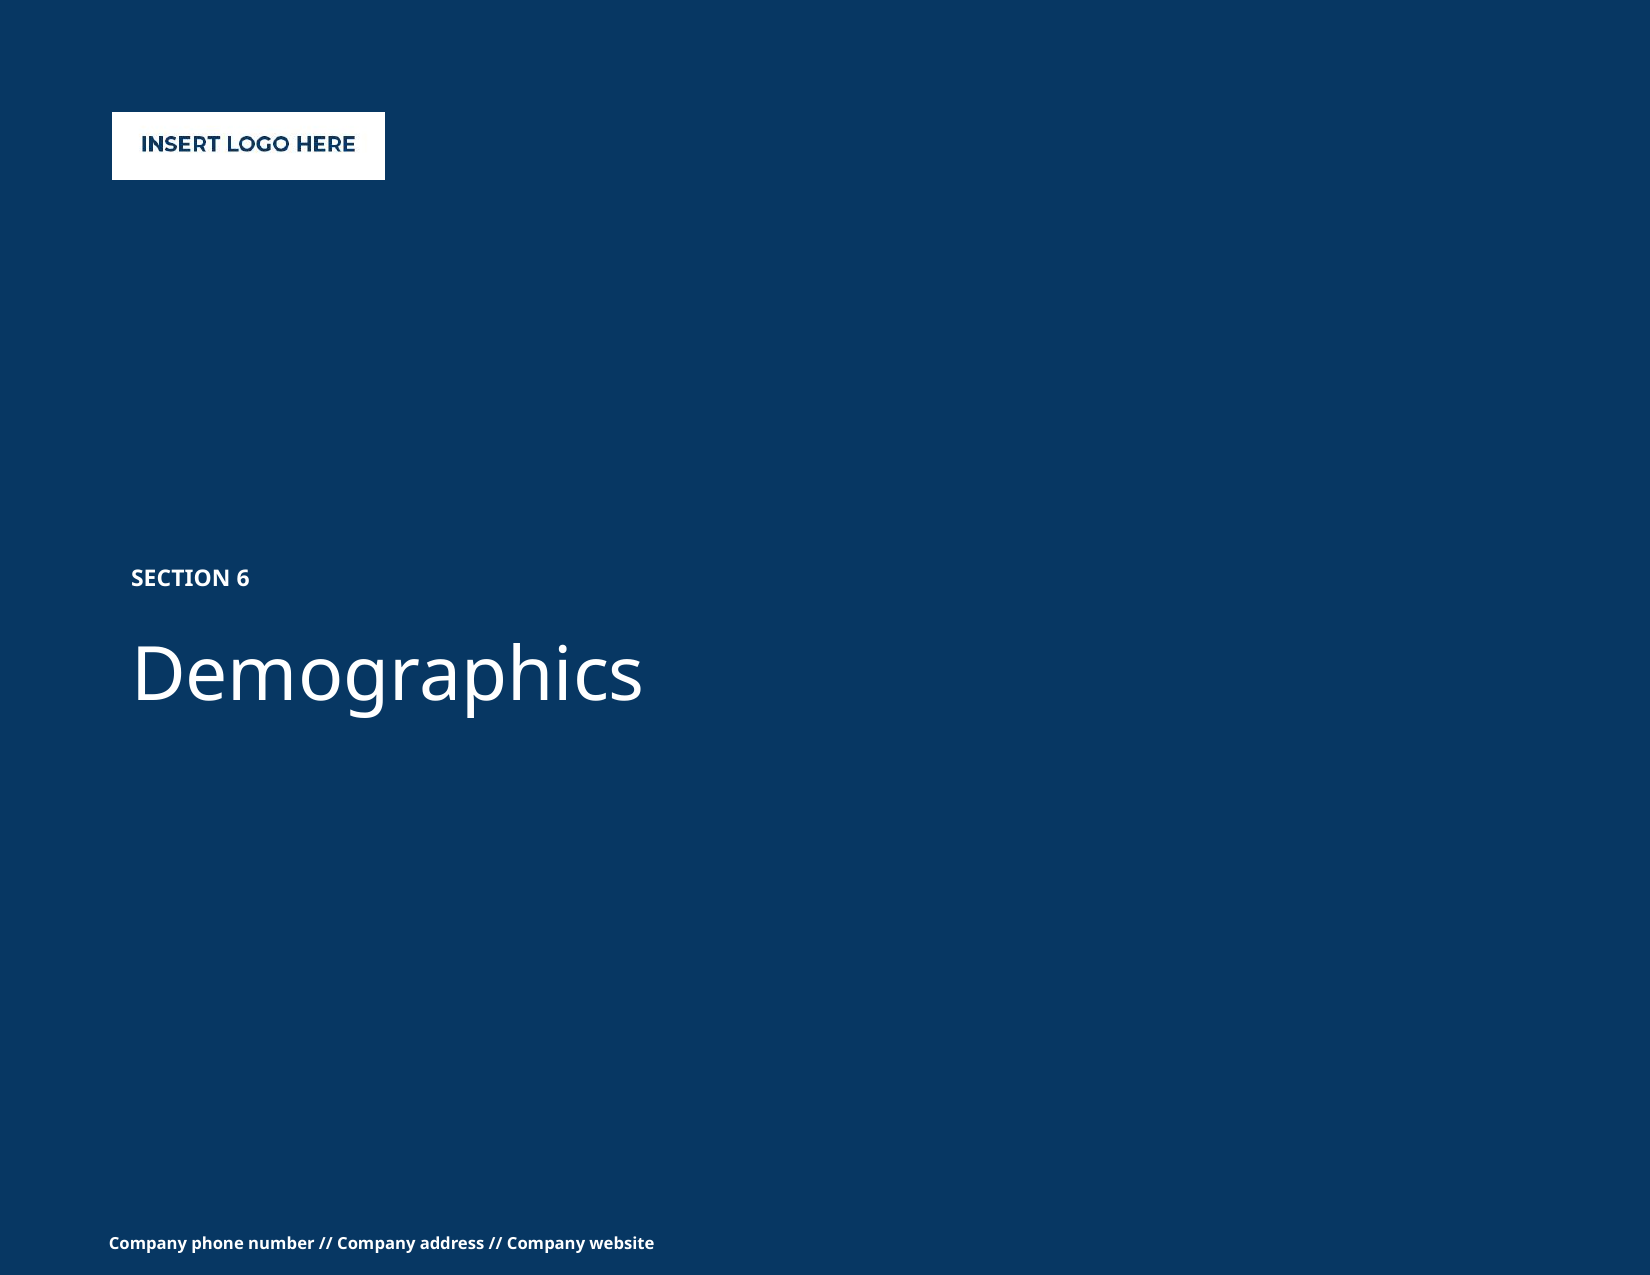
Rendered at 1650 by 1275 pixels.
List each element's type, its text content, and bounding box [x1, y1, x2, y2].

subtitle SECTION 6 Demographics [112, 0, 1538, 1275]
